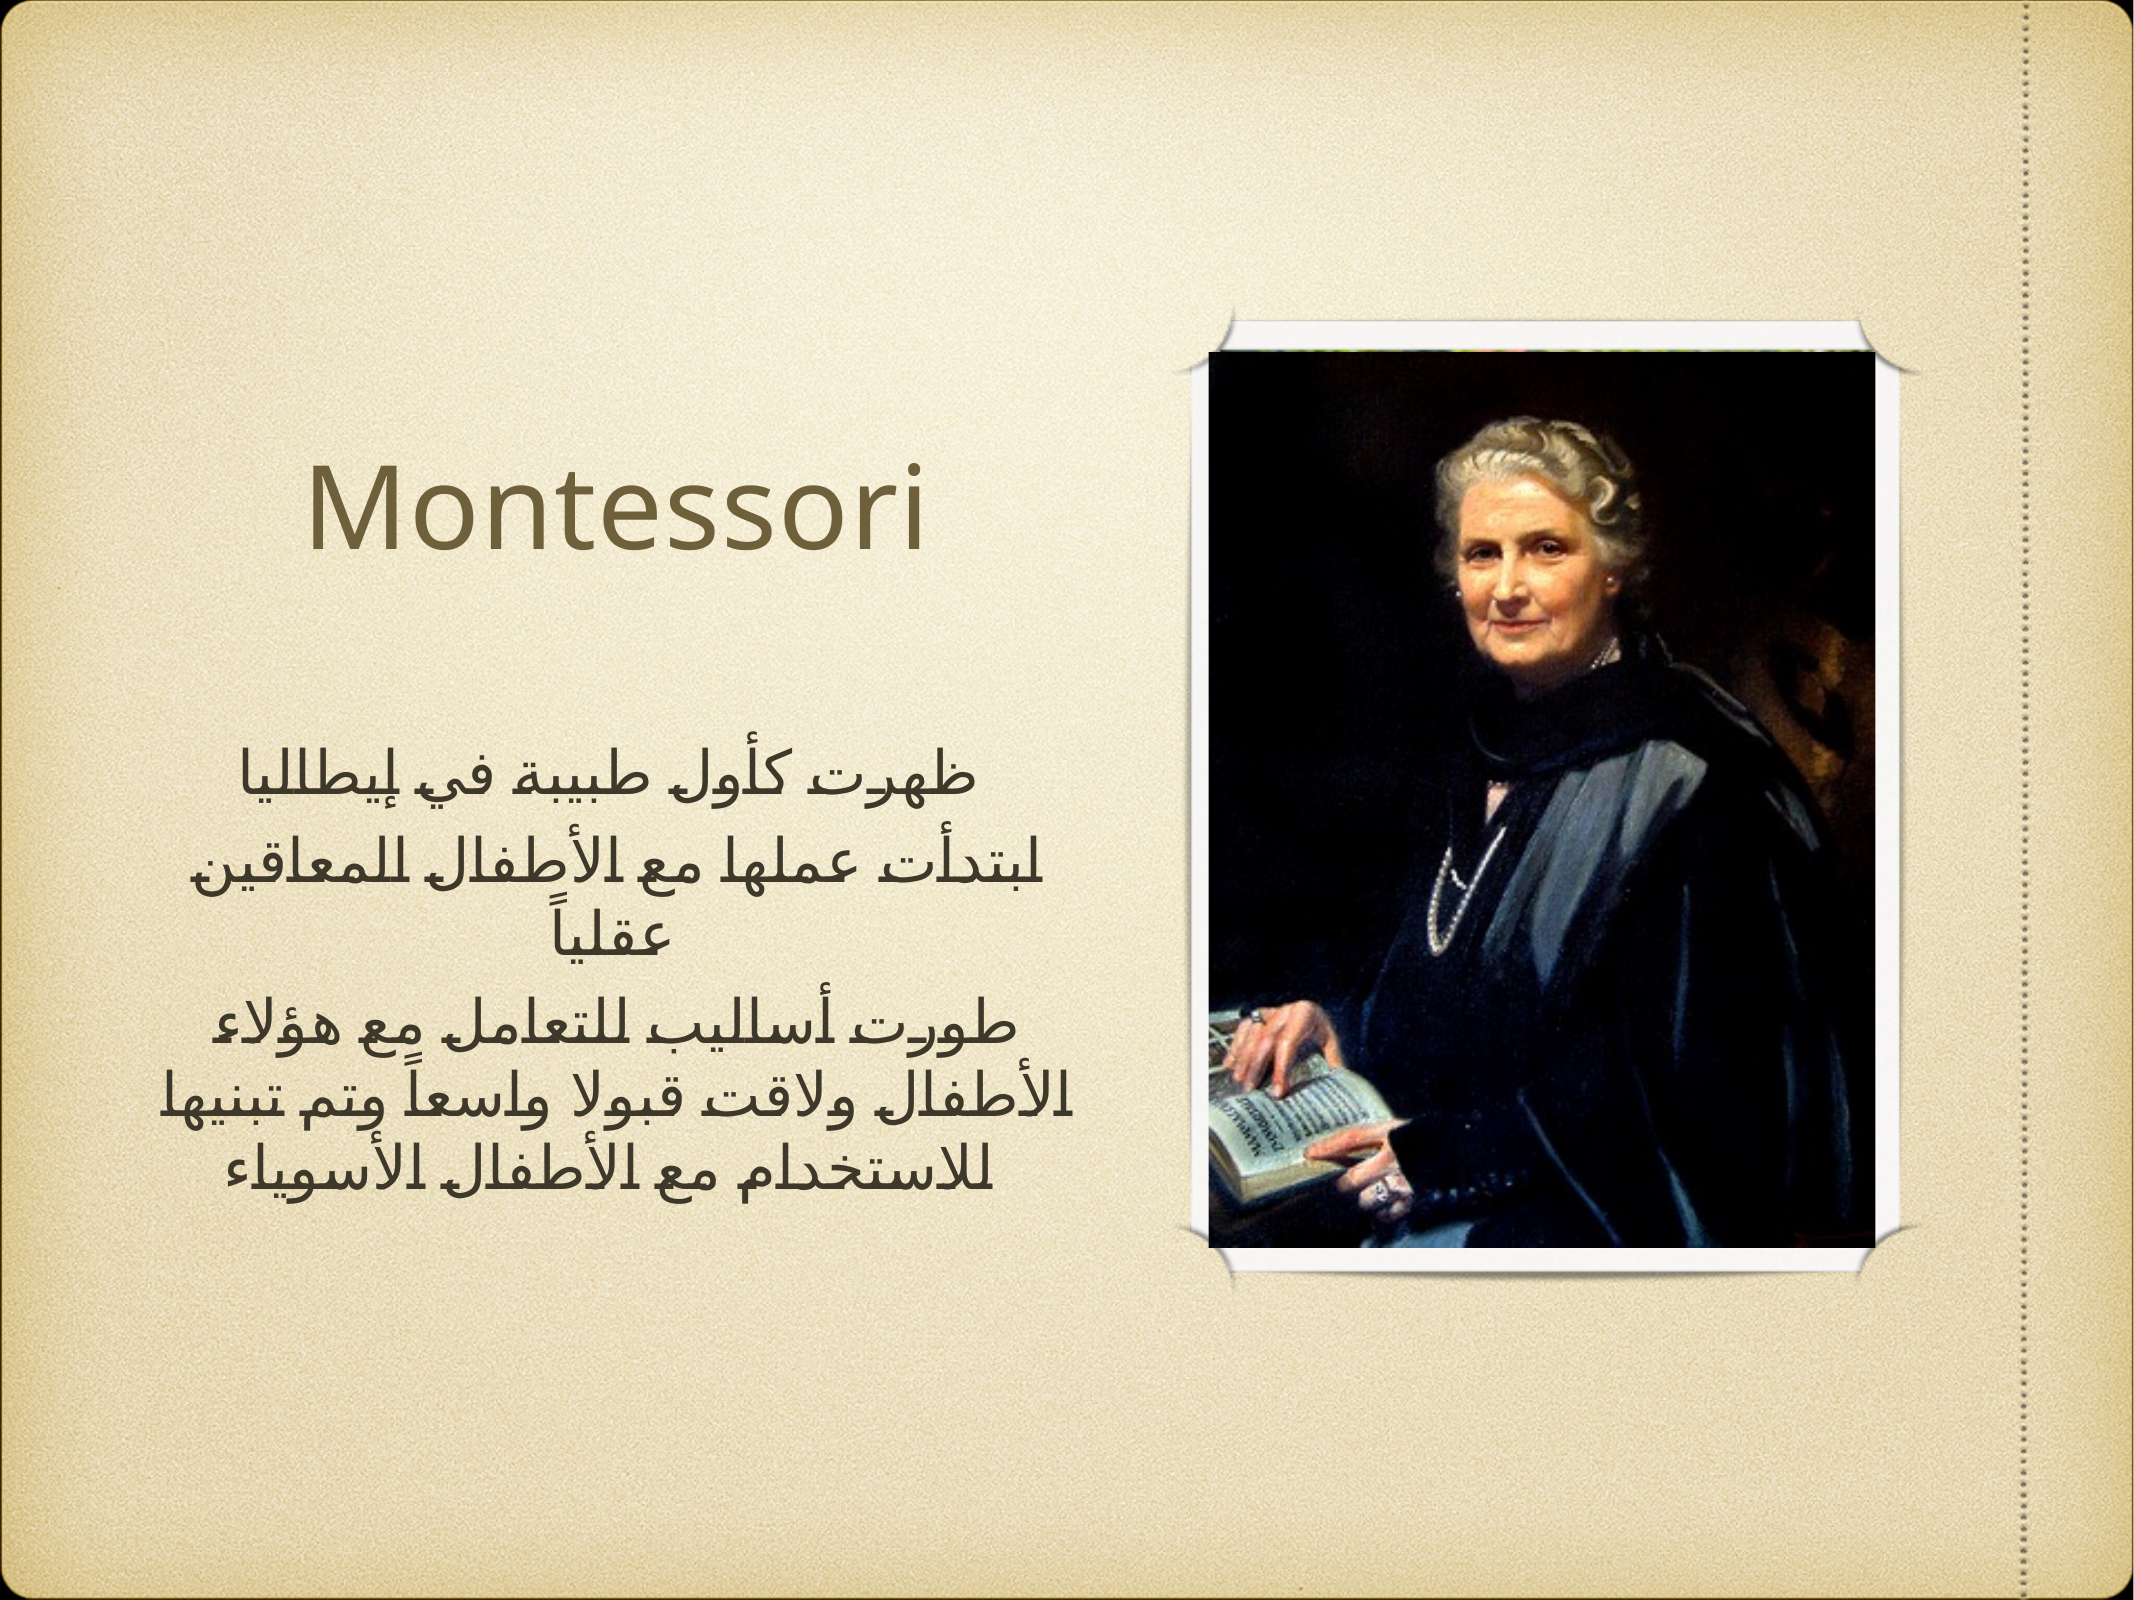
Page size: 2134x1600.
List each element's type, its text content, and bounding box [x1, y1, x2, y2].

picture [0, 0, 2134, 1600]
list ظهرت كأول طبيبة في إيطاليا ابتدأت عملها مع الأطفال المعاقين عقلياً طورت أساليب للتعامل مع هؤلاء الأطفال ولاقت قبولا واسعاً وتم تبنيها للاستخدام مع الأطفال الأسوياء [118, 637, 1116, 1180]
title Montessori [118, 38, 1116, 582]
